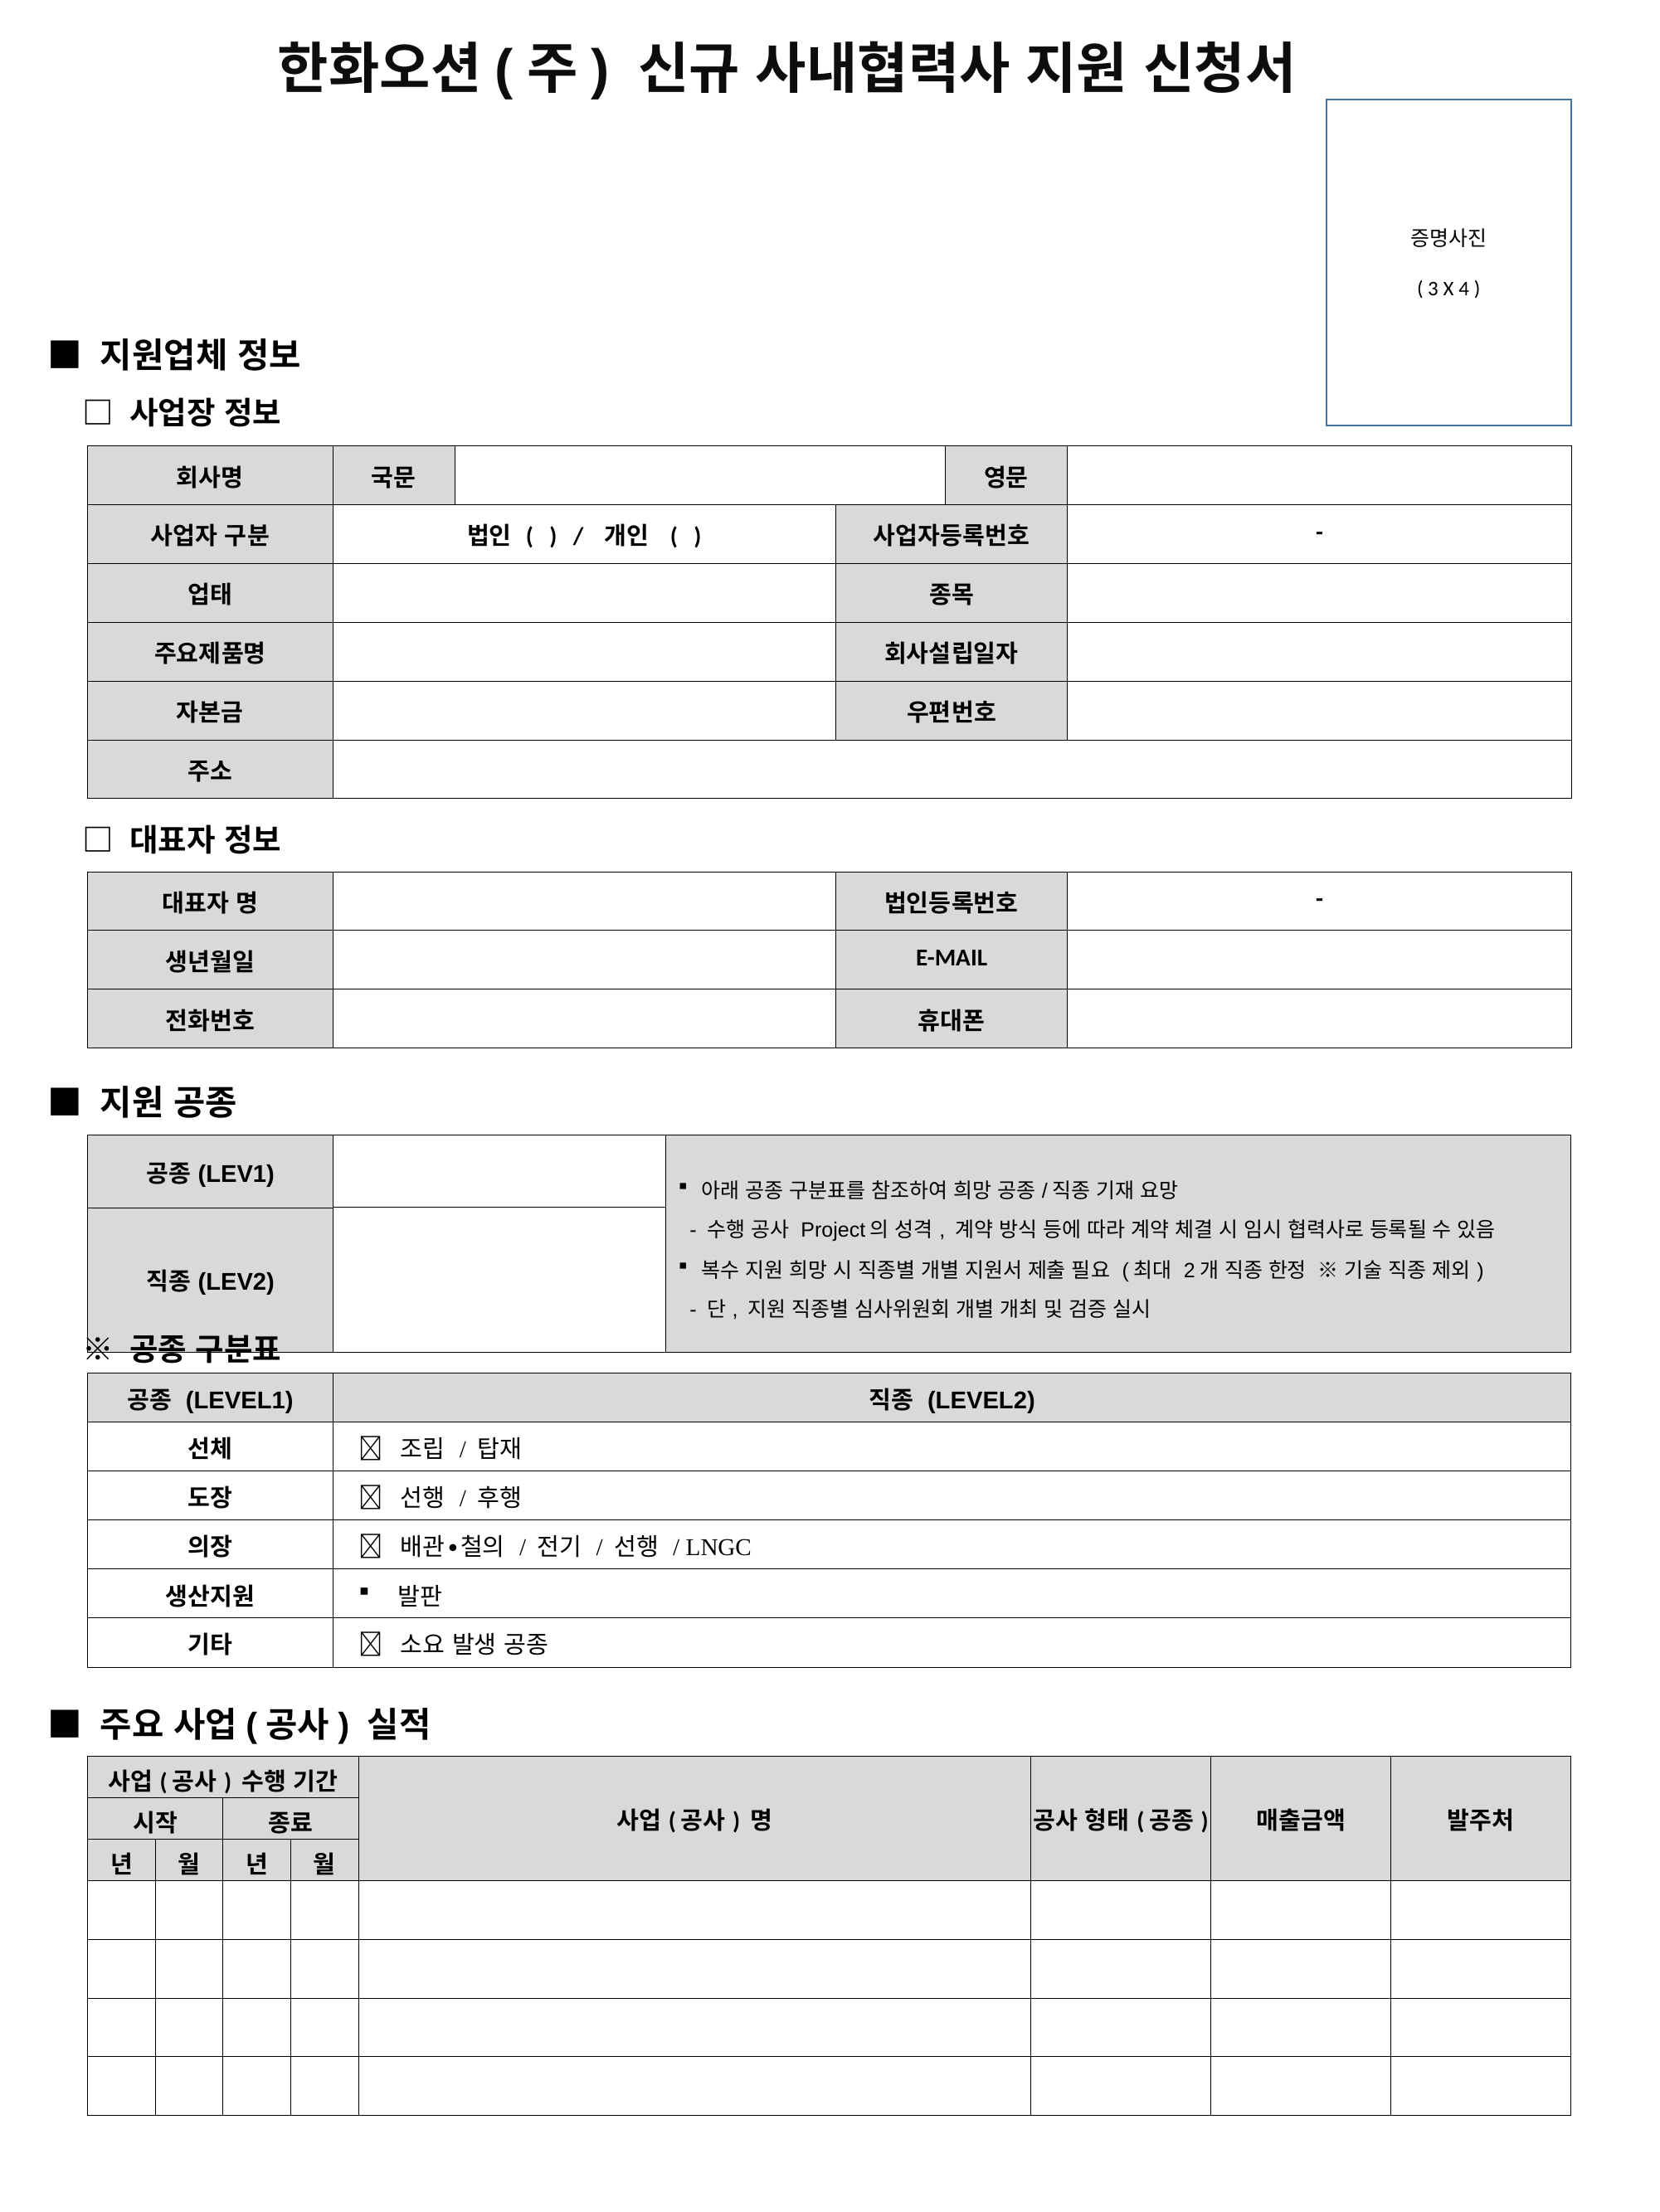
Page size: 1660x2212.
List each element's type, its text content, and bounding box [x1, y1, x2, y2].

table_cell - [1068, 505, 1571, 563]
table_cell 시작 [88, 1798, 222, 1839]
table_cell 년 [88, 1840, 155, 1880]
table_header 공종 (LEVEL1) [88, 1373, 333, 1422]
table_cell [333, 1208, 665, 1352]
text_box 증명사진 ( 3 X 4 ) [1326, 99, 1572, 426]
table_header 법인등록번호 [836, 873, 1067, 930]
table_header 아래 공종 구분표를 참조하여 희망 공종/직종 기재 요망 - 수행 공사 Project의 성격, 계약 방식 등에 따라 계약 체결 시 임시 협력사로 등록될 수 있음 복수 지원 희망 시 직종별 개별 지원서 제출 필요 (최대 2개 직종 한정 ※ 기술 직종 제외) - 단, 지원 직종별 심사위원회 개별 개최 및 검증 실시 [666, 1135, 1570, 1352]
table_header 매출금액 [1211, 1757, 1390, 1880]
table_cell [1068, 682, 1571, 740]
table_header 대표자 명 [88, 873, 333, 930]
table_cell [333, 682, 835, 740]
table_cell [1391, 1940, 1570, 1998]
table_cell 전화번호 [88, 989, 333, 1048]
table_cell [156, 1999, 222, 2056]
table_header [1068, 446, 1571, 504]
text_box ■ 지원업체 정보 [35, 327, 384, 382]
table_cell 년 [223, 1840, 290, 1880]
table_cell [1391, 1999, 1570, 2056]
table_header 사업(공사) 명 [359, 1757, 1030, 1880]
table_cell  선행 / 후행 [333, 1471, 1570, 1519]
table_cell 사업자등록번호 [836, 505, 1067, 563]
text_box □ 대표자 정보 [70, 814, 357, 864]
table_cell [1211, 1999, 1390, 2056]
table_cell [1031, 1940, 1210, 1998]
table_cell [333, 564, 835, 622]
table_cell [156, 1940, 222, 1998]
table_cell 종료 [223, 1798, 358, 1839]
table_cell [223, 1940, 290, 1998]
text_box □ 사업장 정보 [70, 386, 357, 437]
table_cell 월 [156, 1840, 222, 1880]
table_cell 생년월일 [88, 931, 333, 989]
table_cell [1391, 2057, 1570, 2115]
table_cell 종목 [836, 564, 1067, 622]
table_cell [1031, 1999, 1210, 2056]
table_cell [291, 2057, 358, 2115]
table_cell [223, 1999, 290, 2056]
table_cell [1068, 931, 1571, 989]
table_header [333, 1135, 665, 1207]
table_header 국문 [333, 446, 455, 504]
table_cell [333, 931, 835, 989]
table_cell  배관∙철의 / 전기 / 선행 / LNGC [333, 1520, 1570, 1568]
table_cell [88, 1940, 155, 1998]
table_header [333, 873, 835, 930]
table_cell [1211, 1940, 1390, 1998]
table_cell [156, 1881, 222, 1939]
table_cell 자본금 [88, 682, 333, 740]
table_cell 도장 [88, 1471, 333, 1519]
table_cell 주소 [88, 741, 333, 798]
table_cell [156, 2057, 222, 2115]
table_cell [359, 1881, 1030, 1939]
text_box ■ 주요 사업(공사) 실적 [35, 1696, 475, 1751]
table_cell [1211, 1881, 1390, 1939]
table_cell [333, 989, 835, 1048]
table_cell 주요제품명 [88, 623, 333, 681]
table_cell [1068, 989, 1571, 1048]
table_cell [359, 2057, 1030, 2115]
table_cell  소요 발생 공종 [333, 1618, 1570, 1667]
table_cell [291, 1940, 358, 1998]
text_box 한화오션(주) 신규 사내협력사 지원 신청서 [105, 26, 1470, 105]
table_cell 휴대폰 [836, 989, 1067, 1048]
table_cell 사업자 구분 [88, 505, 333, 563]
table_header [455, 446, 945, 504]
table_cell  조립 / 탑재 [333, 1422, 1570, 1471]
table_cell [88, 1999, 155, 2056]
table_cell [1031, 1881, 1210, 1939]
table_cell 우편번호 [836, 682, 1067, 740]
table_cell [223, 2057, 290, 2115]
table_header 회사명 [88, 446, 333, 504]
table_cell E-MAIL [836, 931, 1067, 989]
table_header 공종(LEV1) [88, 1135, 333, 1208]
table_cell 업태 [88, 564, 333, 622]
table_cell 생산지원 [88, 1569, 333, 1617]
table_cell [359, 1999, 1030, 2056]
table_cell 법인 ( ) / 개인 ( ) [333, 505, 835, 563]
table_cell [359, 1940, 1030, 1998]
table_cell [1068, 564, 1571, 622]
table_cell [88, 2057, 155, 2115]
table_header 직종 (LEVEL2) [333, 1373, 1570, 1422]
table_cell [333, 623, 835, 681]
table_cell [291, 1999, 358, 2056]
table_cell [333, 741, 1571, 798]
table_header 영문 [946, 446, 1067, 504]
table_cell [291, 1881, 358, 1939]
table_header 사업(공사) 수행 기간 [88, 1757, 358, 1797]
table_cell [1068, 623, 1571, 681]
table_cell 회사설립일자 [836, 623, 1067, 681]
table_header - [1068, 873, 1571, 930]
table_cell 직종(LEV2) [88, 1208, 333, 1323]
table_cell [1211, 2057, 1390, 2115]
table_cell [1391, 1881, 1570, 1939]
table_cell 발판 [333, 1569, 1570, 1617]
table_cell [223, 1881, 290, 1939]
table_cell 선체 [88, 1422, 333, 1471]
table_header 공사 형태(공종) [1031, 1757, 1210, 1880]
text_box ※ 공종 구분표 [70, 1323, 442, 1373]
table_cell 기타 [88, 1618, 333, 1667]
table_header 발주처 [1391, 1757, 1570, 1880]
table_cell 의장 [88, 1520, 333, 1568]
table_cell [88, 1881, 155, 1939]
table_cell [1031, 2057, 1210, 2115]
table_cell 월 [291, 1840, 358, 1880]
text_box ■ 지원 공종 [35, 1074, 384, 1129]
